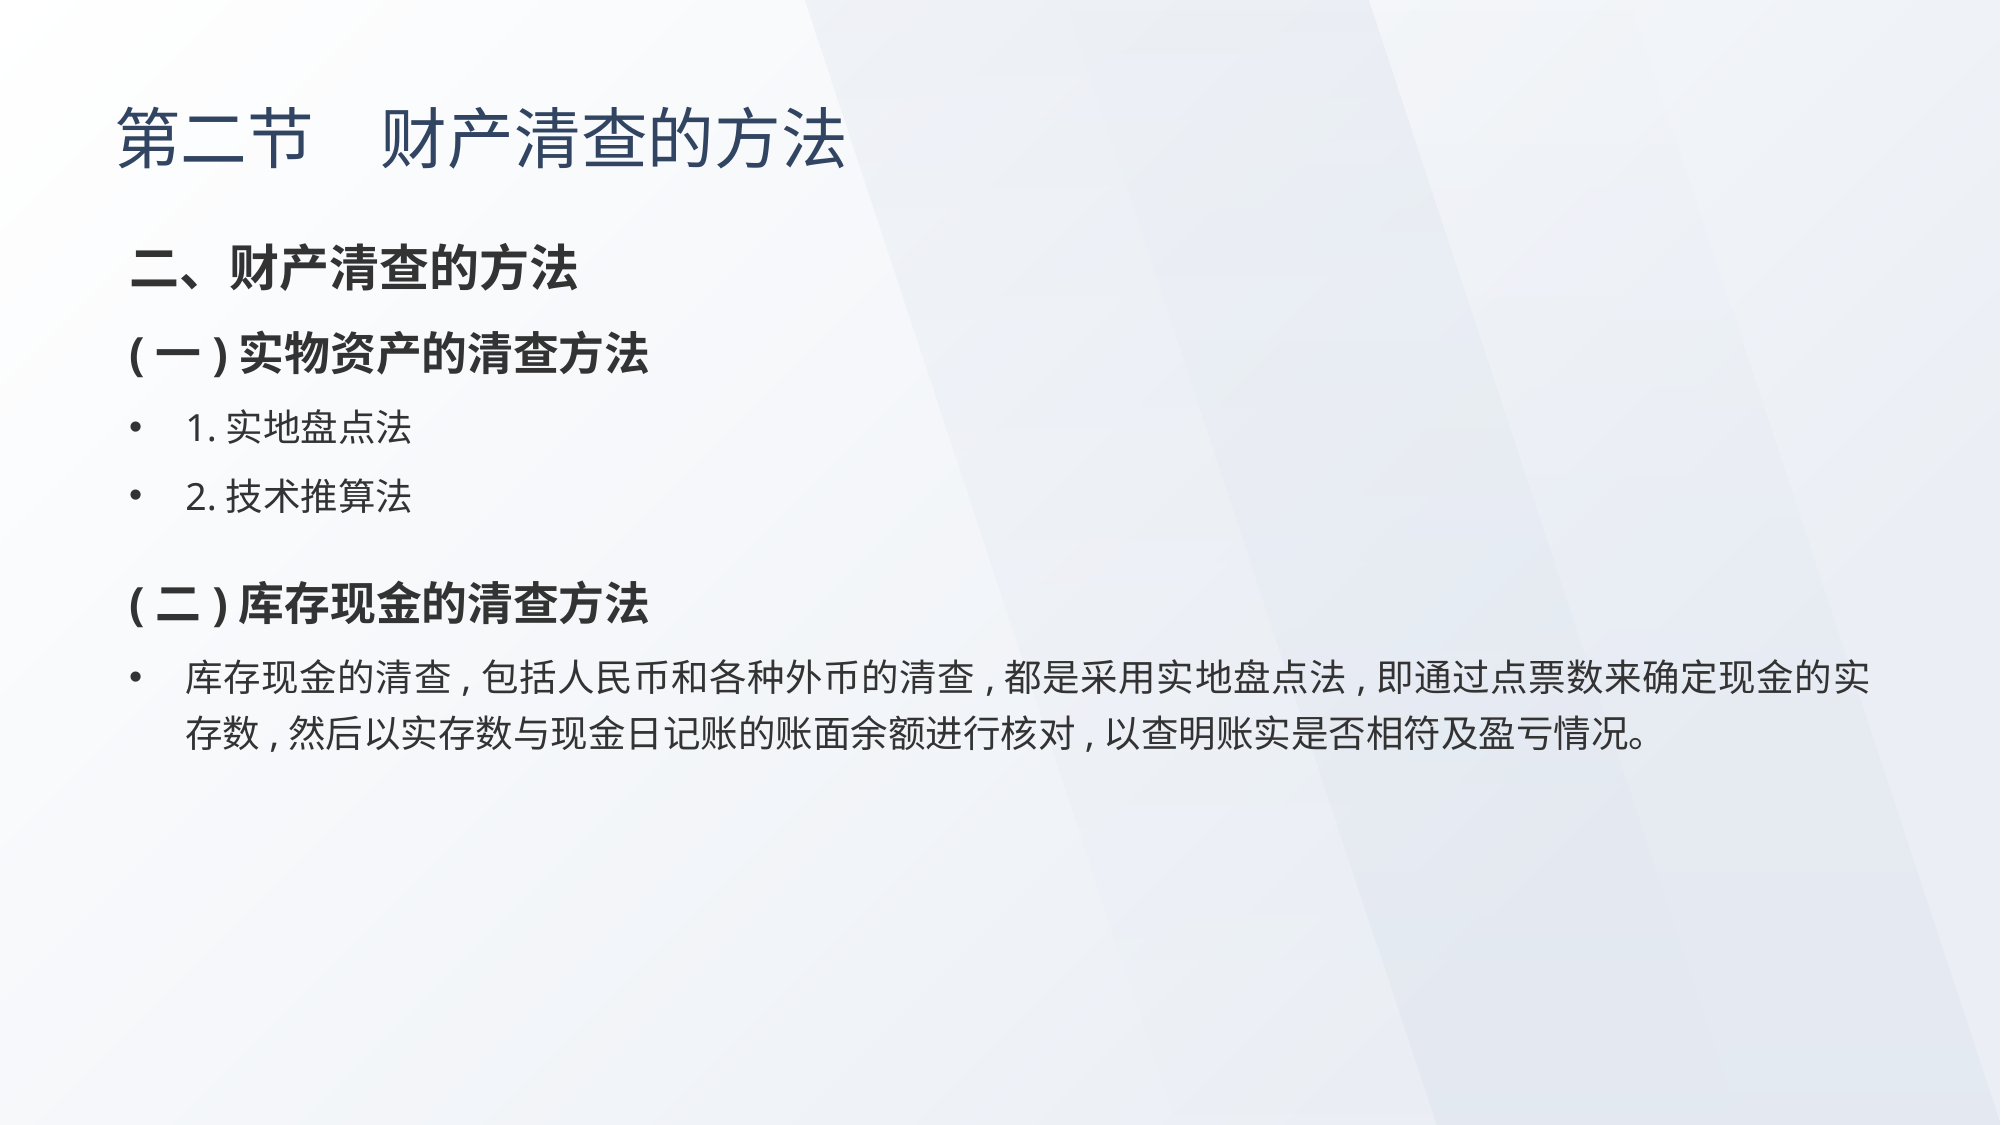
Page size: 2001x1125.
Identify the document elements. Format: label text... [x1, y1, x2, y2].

title 第二节 财产清查的方法 [114, 59, 1886, 178]
text_box 二、财产清查的方法 (一)实物资产的清查方法 1.实地盘点法 2.技术推算法 (二)库存现金的清查方法 库存现金的清查,包括人民币和各种外币的清查,都是采用实地盘点法,即通过点票数来确定现金的实存数,然后以实存数与现金日记账的账面余额进行核对,以查明账实是否相符及盈亏情况。 [114, 213, 1886, 1013]
